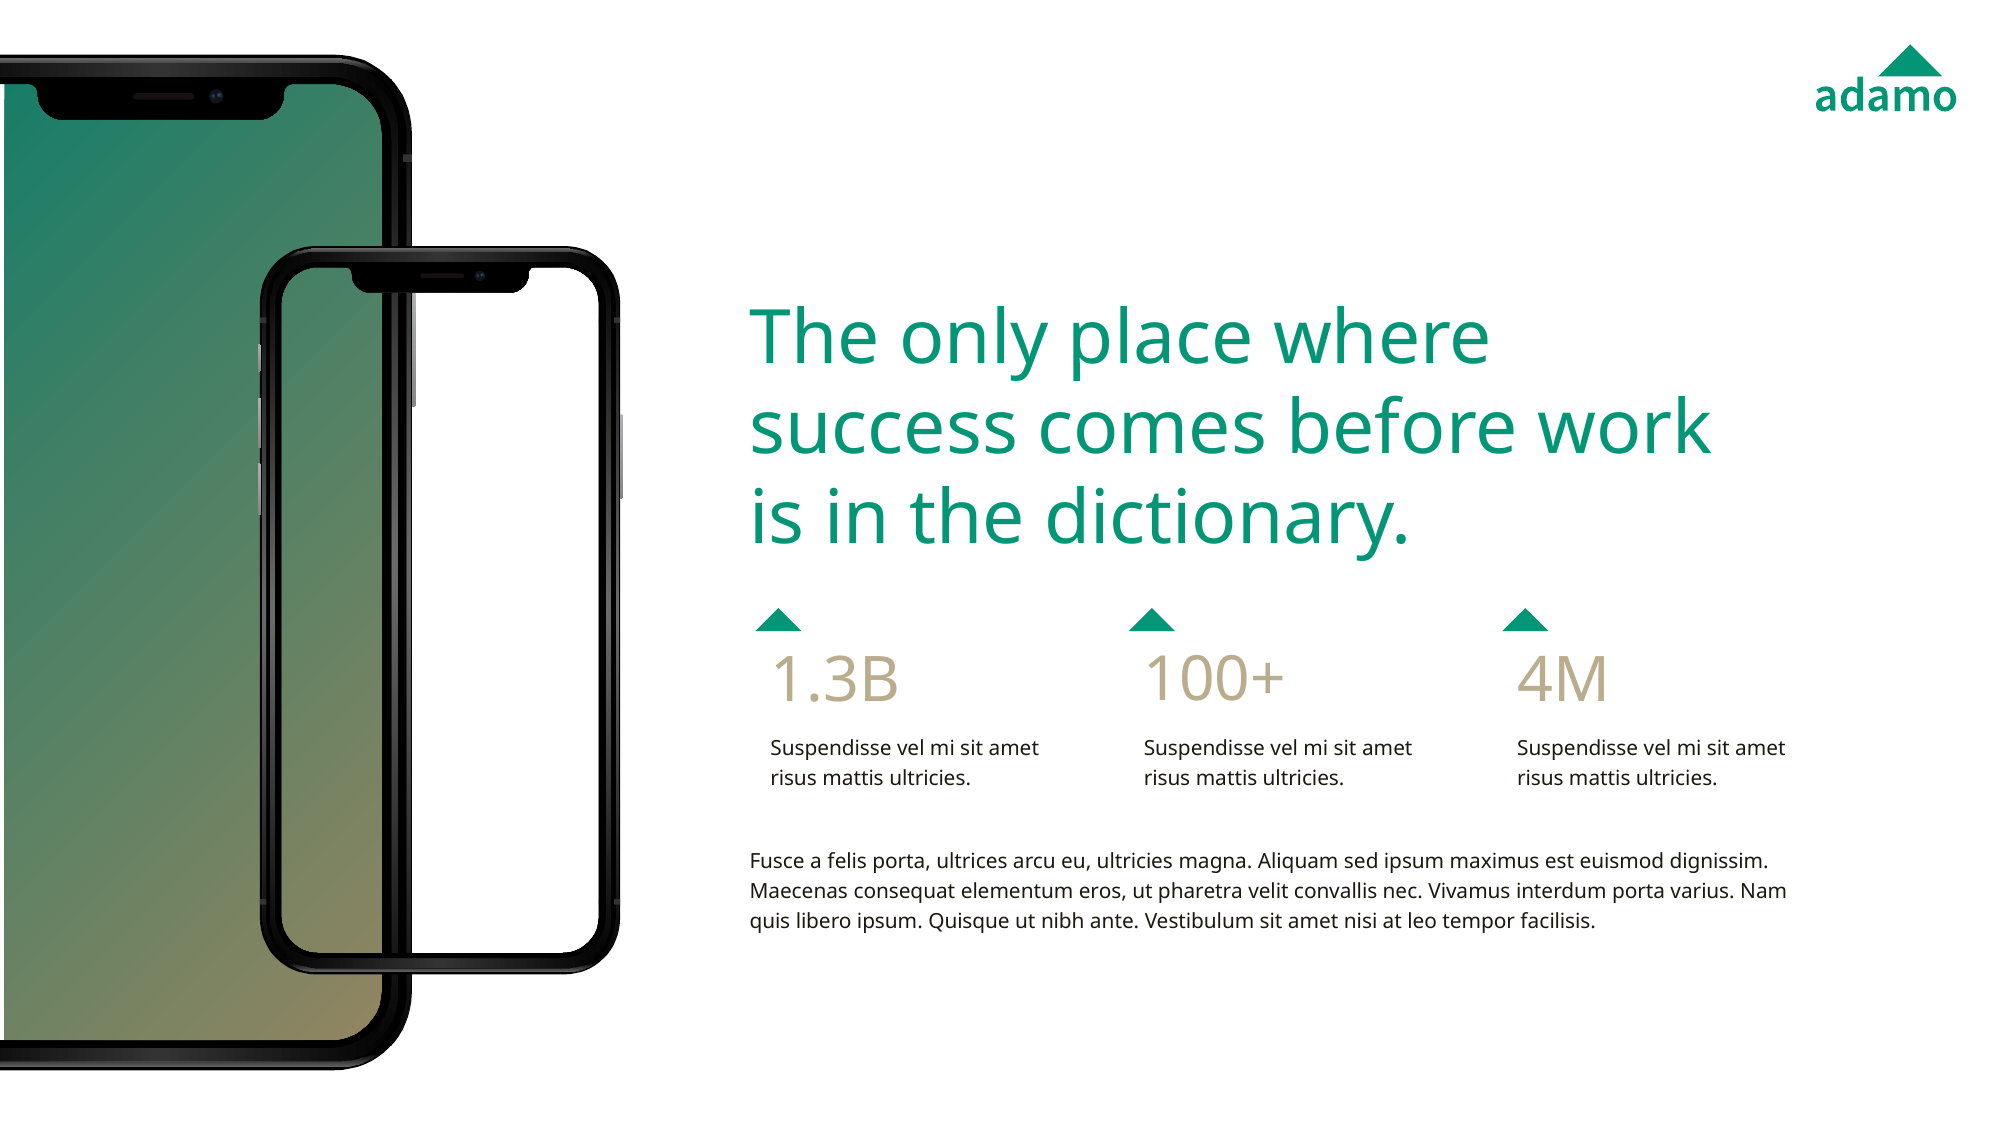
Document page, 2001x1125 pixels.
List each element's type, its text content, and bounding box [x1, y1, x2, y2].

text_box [0, 54, 416, 1071]
list Suspendisse vel mi sit amet risus mattis ultricies. [755, 722, 1070, 797]
text_box [1517, 608, 1534, 616]
list 100+ [1128, 616, 1323, 723]
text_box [1816, 44, 1957, 112]
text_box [257, 245, 623, 975]
title The only place where success comes before work is in the dictionary. [734, 281, 1743, 569]
list Fusce a felis porta, ultrices arcu eu, ultricies magna. Aliquam sed ipsum maximus est euismod dignissim. Maecenas consequat elementum eros, ut pharetra velit convallis nec. Vivamus interdum porta varius. Nam quis libero ipsum. Quisque ut nibh ante. Vestibulum sit amet nisi at leo tempor facilisis. [734, 835, 1816, 940]
list 4M [1502, 616, 1696, 723]
text_box [1143, 608, 1160, 616]
list Suspendisse vel mi sit amet risus mattis ultricies. [1502, 722, 1817, 797]
text_box [770, 608, 787, 616]
list Suspendisse vel mi sit amet risus mattis ultricies. [1128, 722, 1443, 797]
list 1.3B [755, 616, 950, 723]
